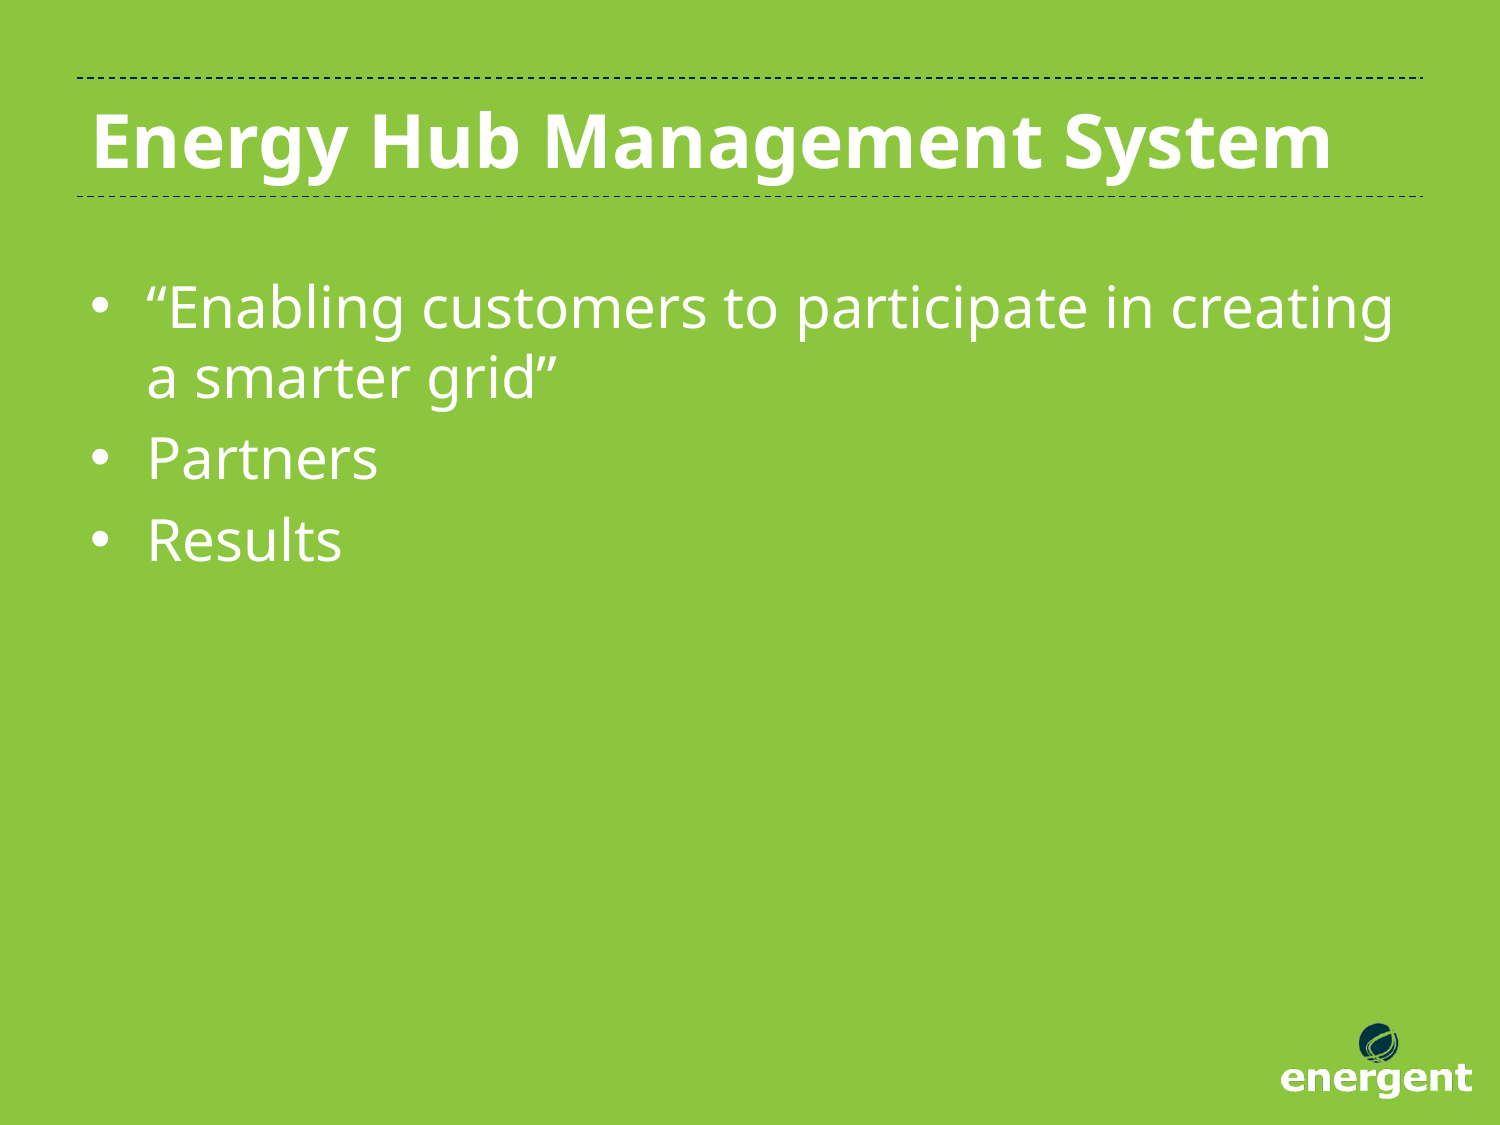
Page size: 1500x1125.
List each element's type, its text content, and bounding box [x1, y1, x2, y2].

picture [1281, 1023, 1472, 1099]
title Energy Hub Management System [75, 45, 1425, 233]
list “Enabling customers to participate in creating a smarter grid” Partners Results [75, 262, 1412, 1005]
